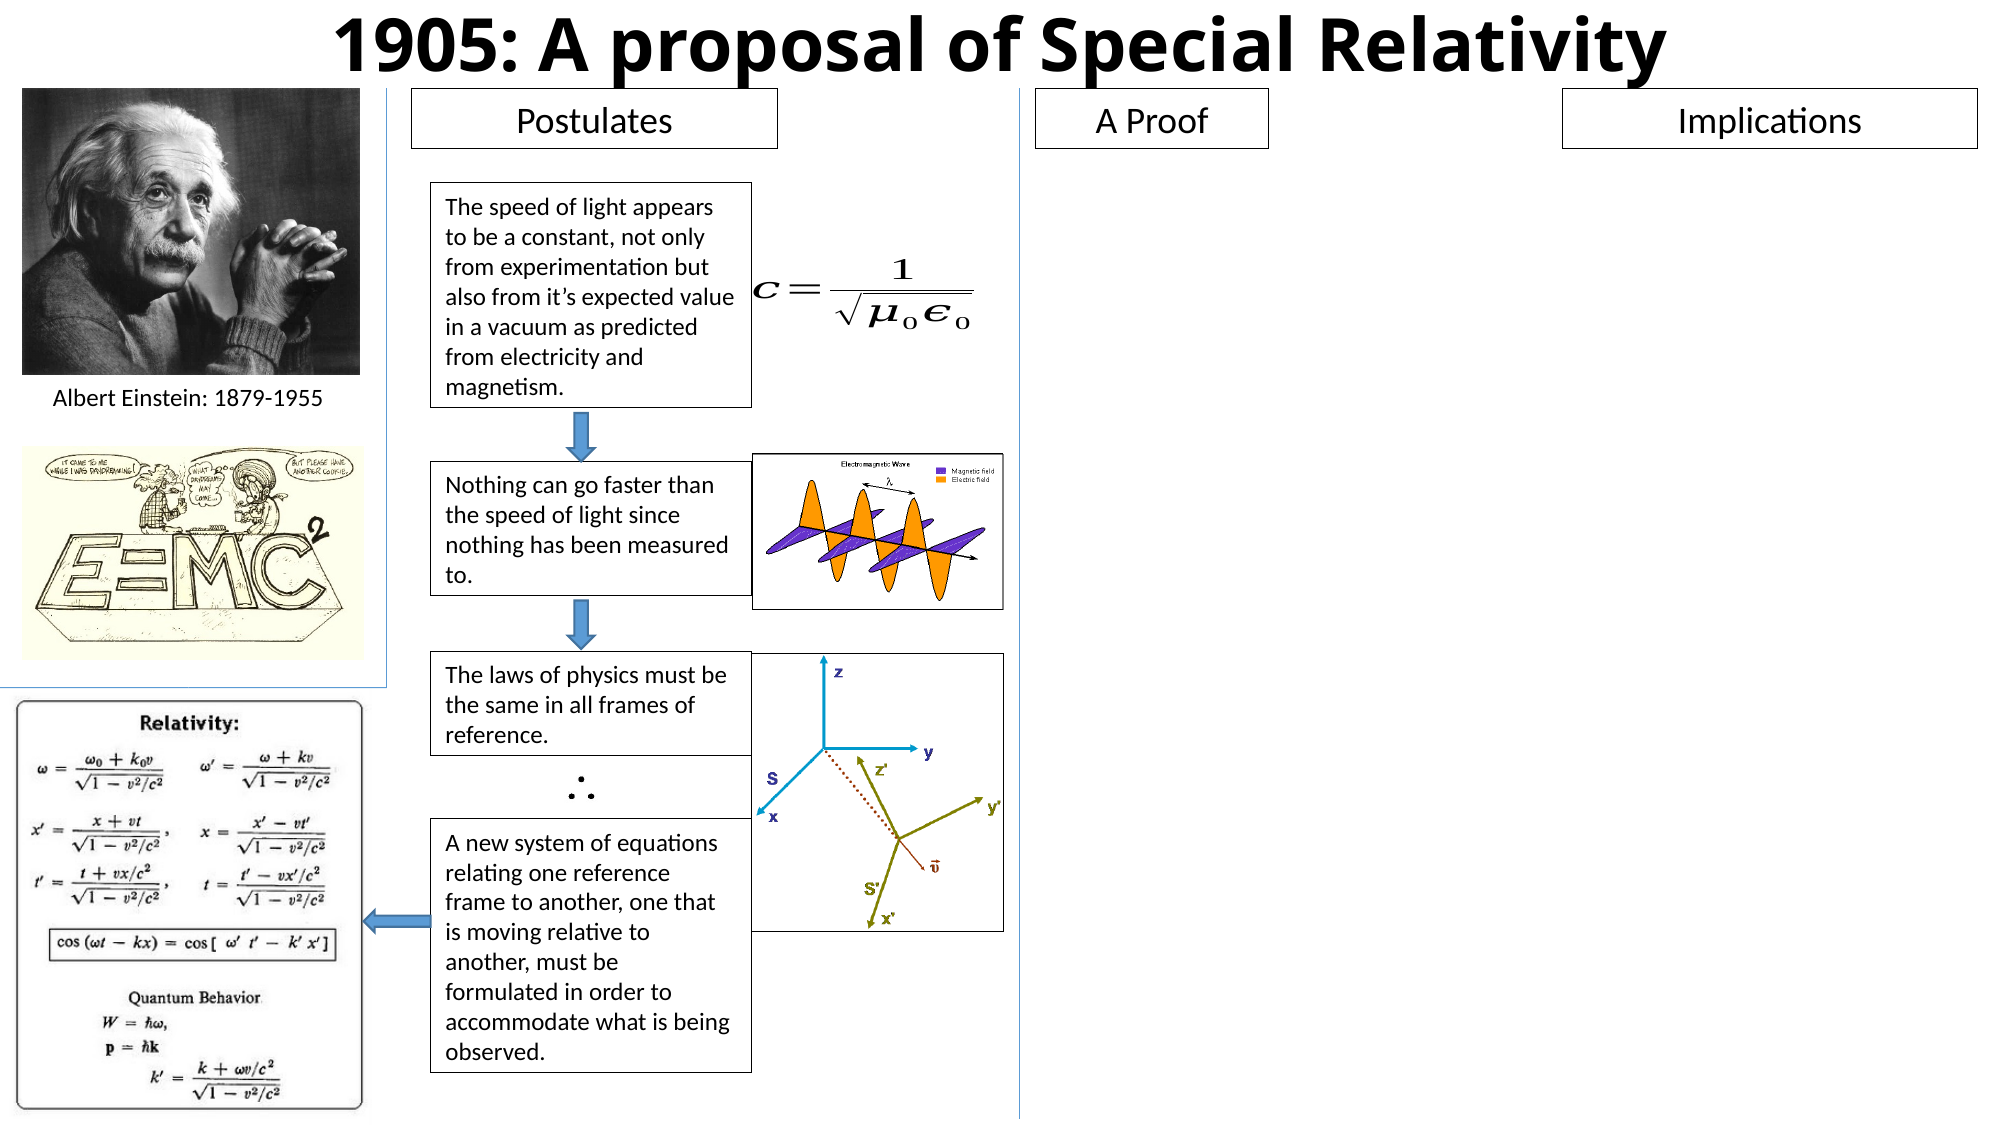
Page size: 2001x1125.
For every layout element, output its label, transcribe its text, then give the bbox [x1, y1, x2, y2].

text_box Postulates [411, 88, 778, 149]
picture [22, 88, 360, 375]
picture [22, 446, 364, 660]
title 1905: A proposal of Special Relativity [249, 0, 1750, 95]
text_box A new system of equations relating one reference frame to another, one that is moving relative to another, must be formulated in order to accommodate what is being observed. [430, 818, 752, 1073]
picture [751, 452, 1004, 611]
picture [751, 653, 1004, 932]
text_box Nothing can go faster than the speed of light since nothing has been measured to. [430, 461, 751, 596]
text_box [372, 907, 432, 935]
text_box A Proof [1035, 88, 1269, 149]
picture [5, 688, 372, 1125]
text_box [565, 599, 598, 651]
text_box Implications [1562, 88, 1978, 149]
text_box The laws of physics must be the same in all frames of reference. [430, 651, 752, 756]
text_box [565, 411, 598, 463]
picture [558, 758, 604, 817]
text_box Albert Einstein: 1879-1955 [22, 375, 354, 419]
text_box The speed of light appears to be a constant, not only from experimentation but also from it’s expected value in a vacuum as predicted from electricity and magnetism. [430, 182, 752, 408]
